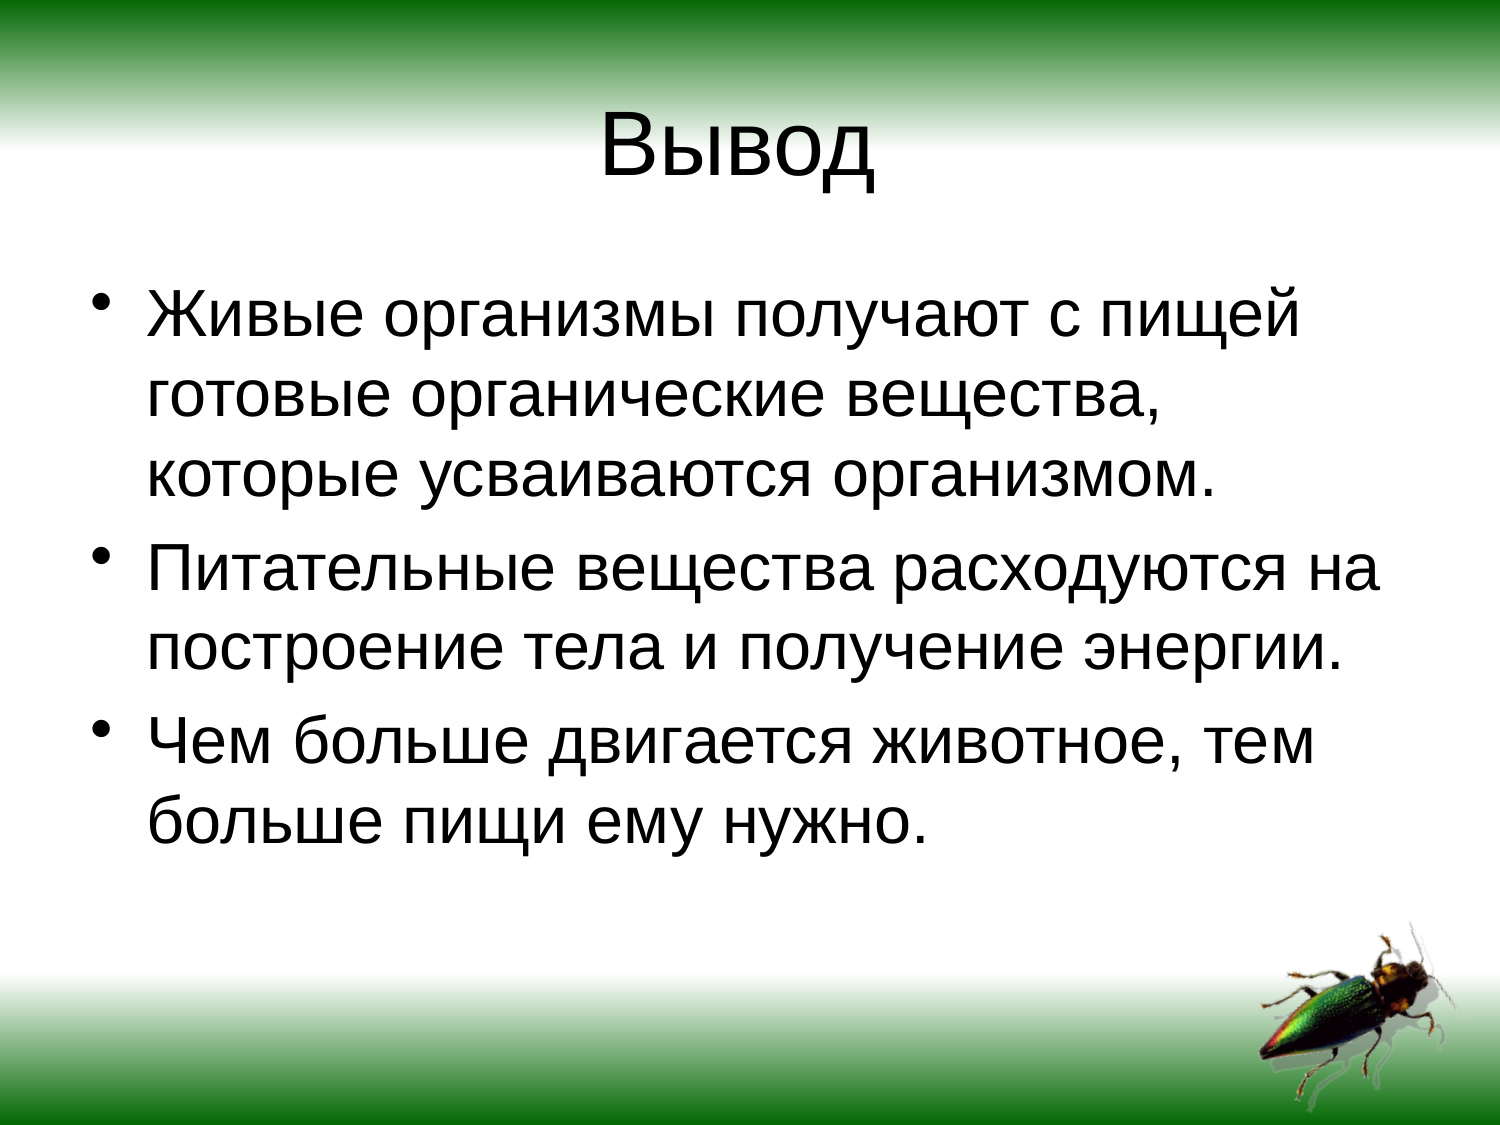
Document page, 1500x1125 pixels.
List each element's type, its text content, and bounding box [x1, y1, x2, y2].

title Вывод [74, 44, 1426, 233]
list Живые организмы получают с пищей готовые органические вещества, которые усваиваются организмом. Питательные вещества расходуются на построение тела и получение энергии. Чем больше двигается животное, тем больше пищи ему нужно. [74, 262, 1426, 1006]
picture [1239, 939, 1467, 1113]
